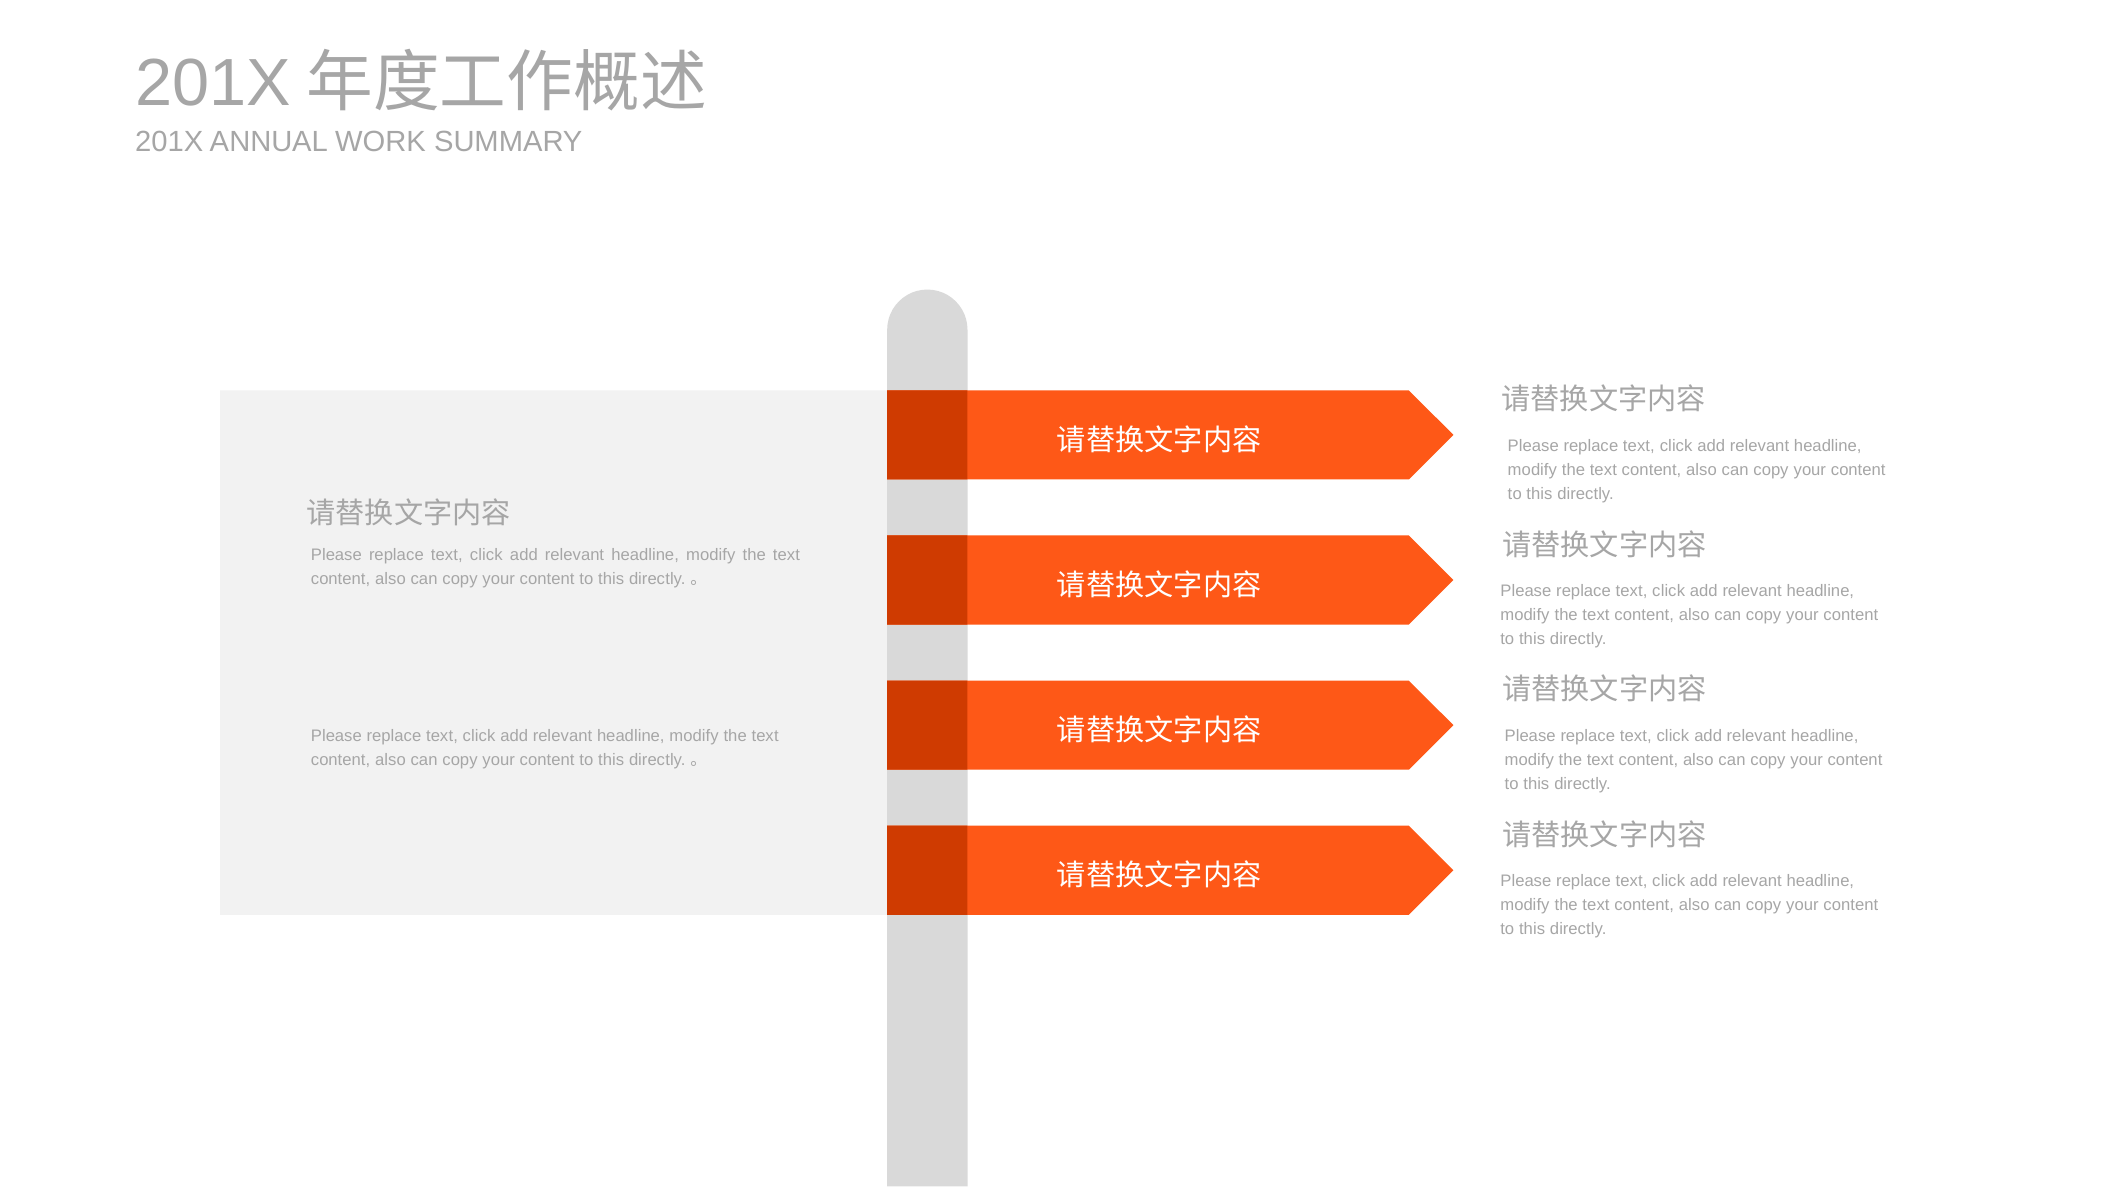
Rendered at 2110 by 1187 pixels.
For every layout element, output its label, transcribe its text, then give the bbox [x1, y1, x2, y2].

text_box [886, 288, 969, 390]
text_box [887, 480, 969, 535]
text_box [1485, 366, 1903, 510]
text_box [887, 535, 1454, 625]
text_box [887, 390, 1454, 480]
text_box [220, 390, 887, 915]
text_box 201X ANNUAL WORK SUMMARY [135, 122, 596, 158]
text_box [1485, 656, 1900, 800]
text_box [887, 625, 969, 680]
text_box 201X年度工作概述 [135, 38, 783, 119]
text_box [1485, 801, 1896, 945]
text_box [887, 770, 969, 825]
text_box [1485, 511, 1896, 655]
text_box [886, 915, 969, 1187]
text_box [887, 680, 1454, 770]
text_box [887, 825, 1454, 915]
